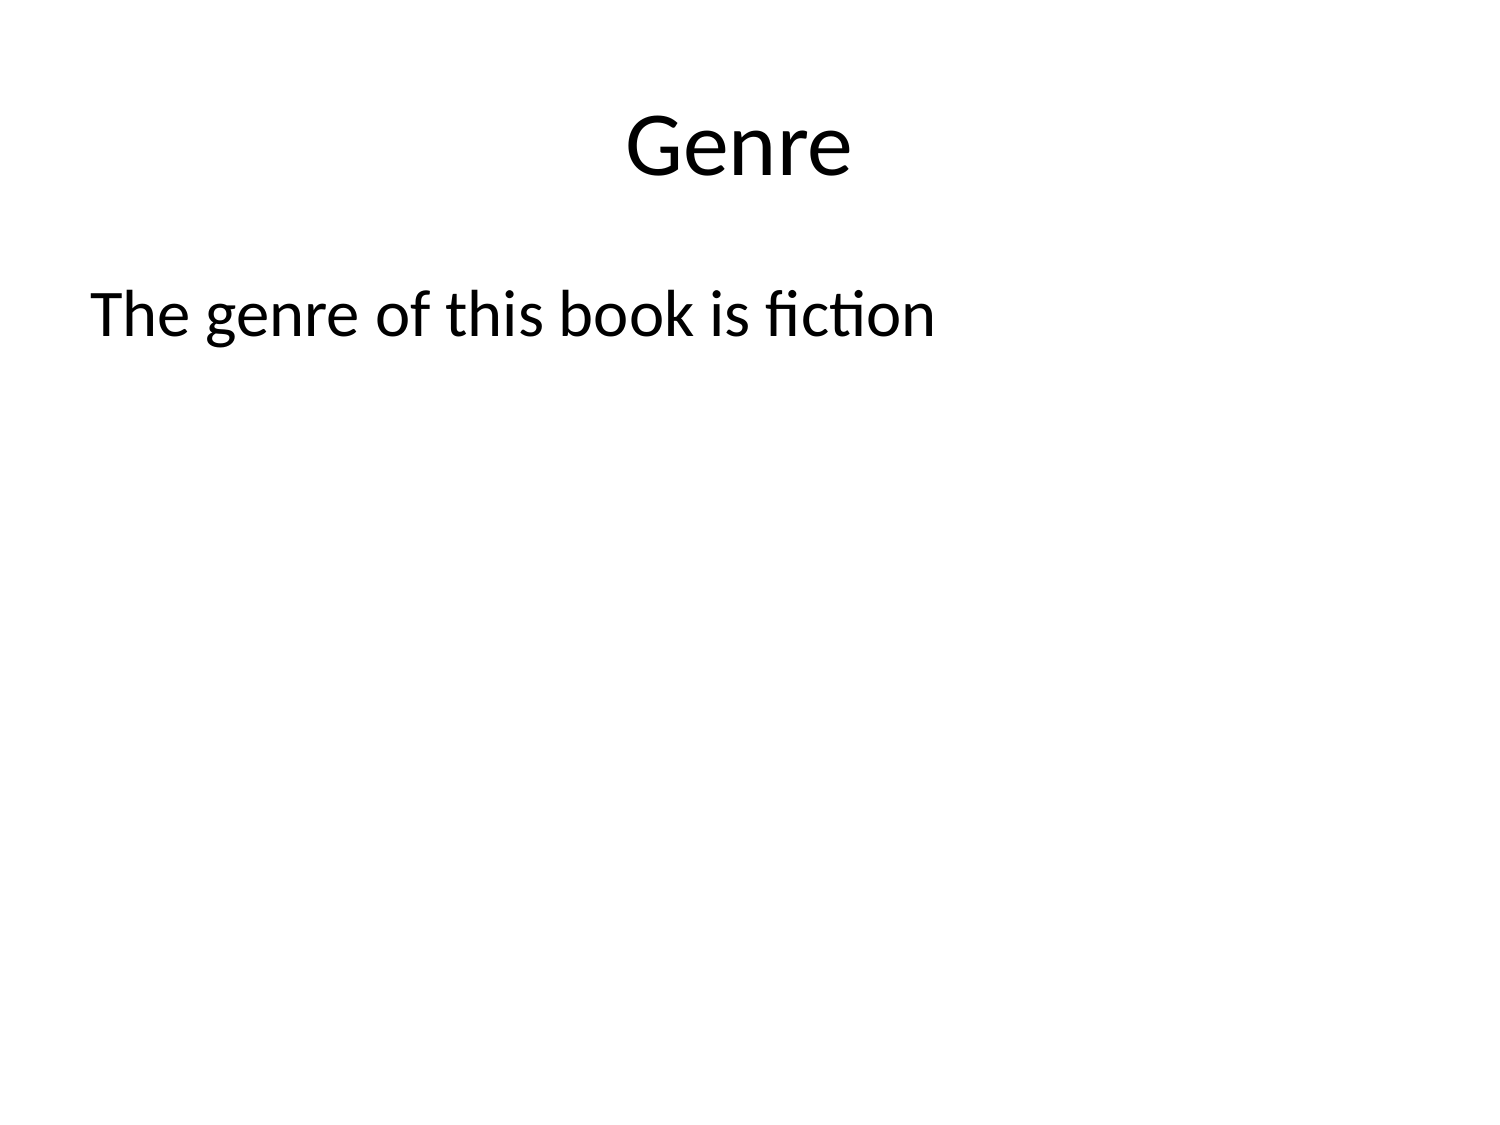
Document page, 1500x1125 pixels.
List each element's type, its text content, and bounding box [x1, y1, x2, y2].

list The genre of this book is fiction [75, 262, 1425, 1005]
title Genre [75, 45, 1425, 233]
